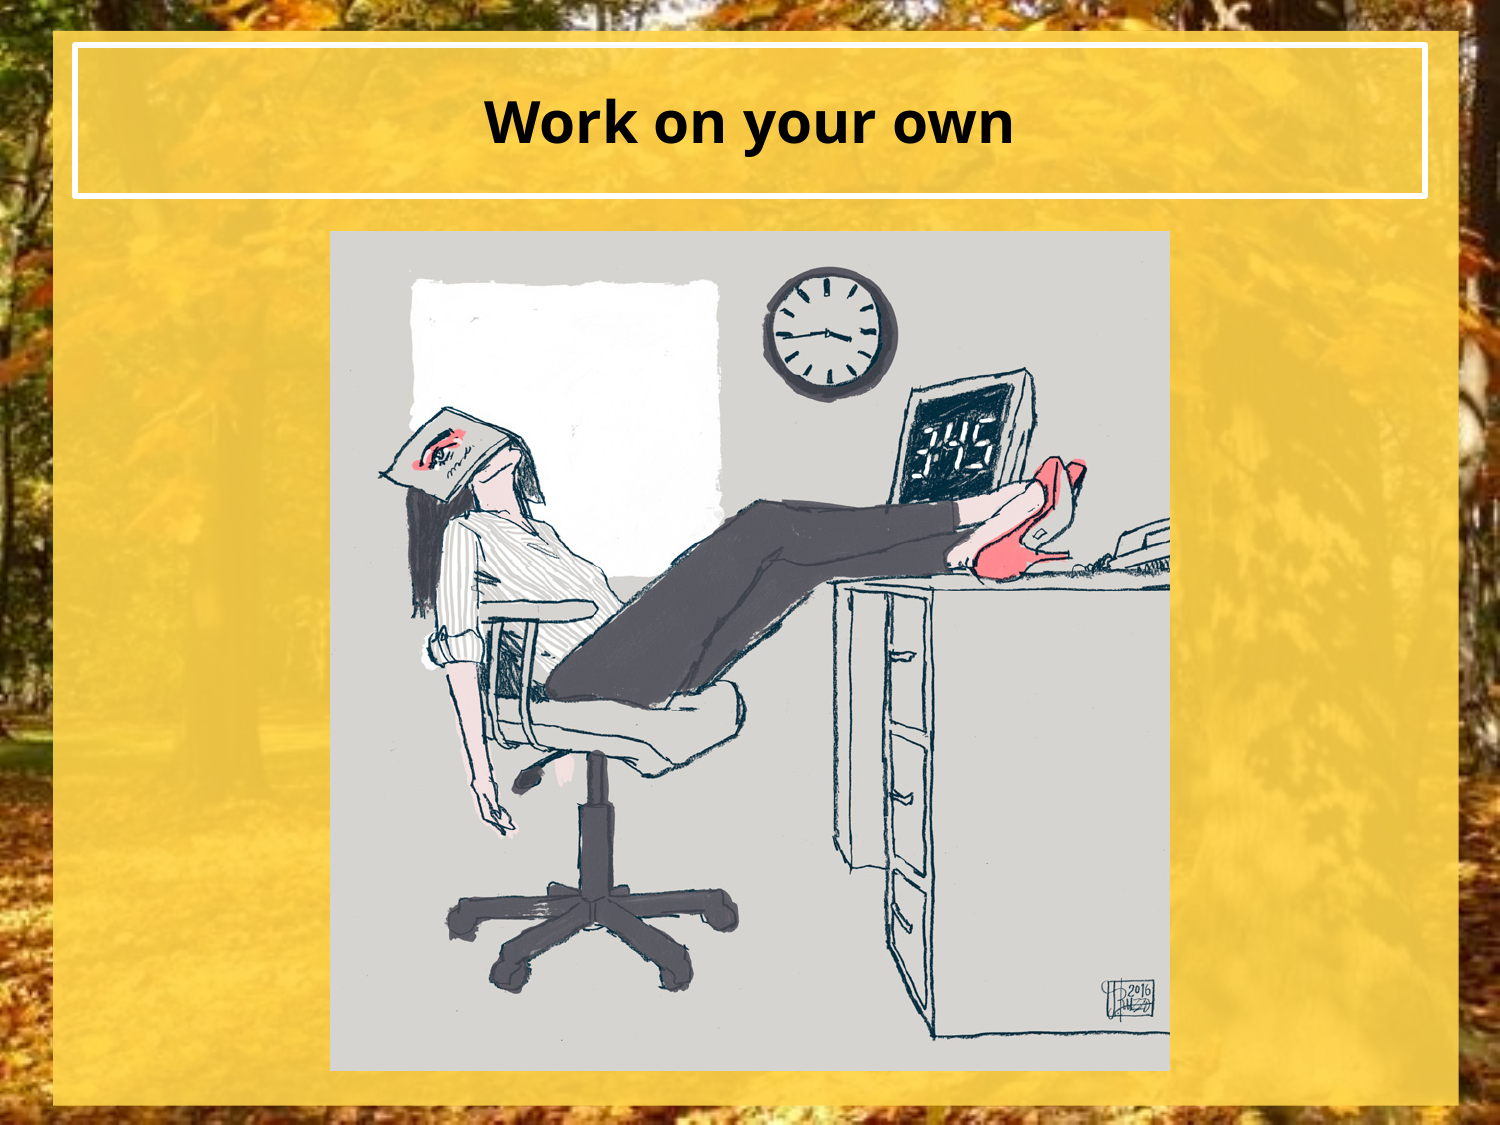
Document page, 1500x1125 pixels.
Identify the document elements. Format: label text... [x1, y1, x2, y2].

picture [0, 0, 1500, 1125]
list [330, 231, 1170, 1071]
title Work on your own [72, 42, 1428, 199]
